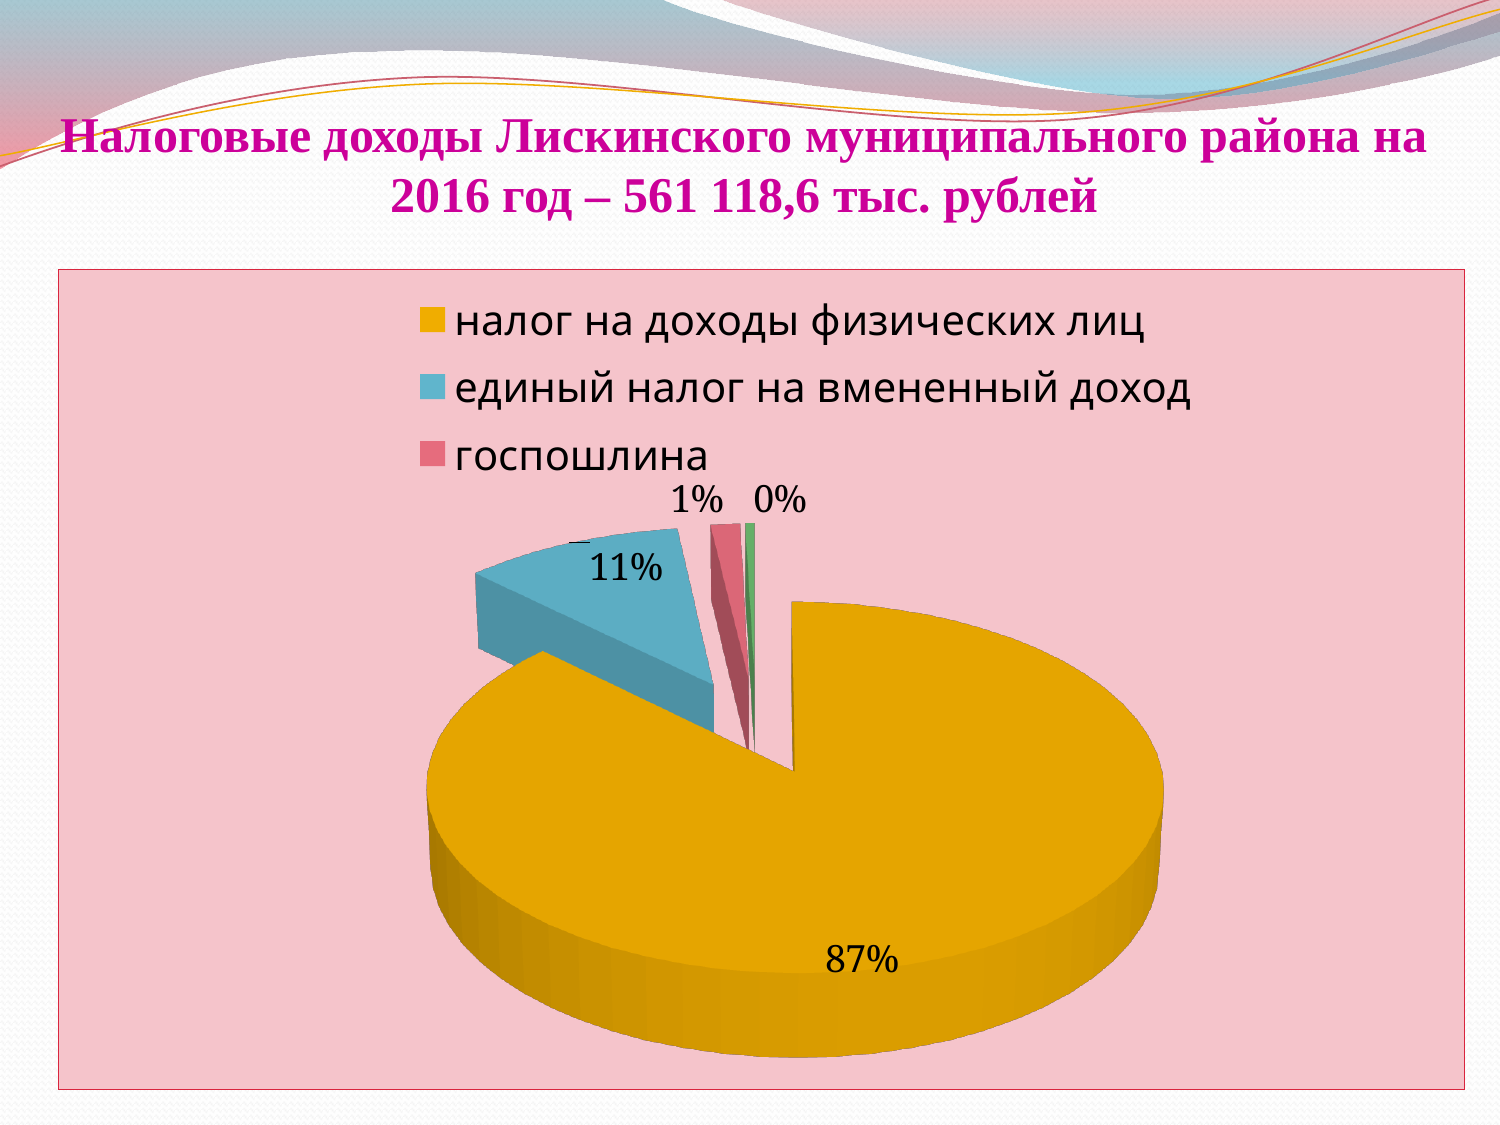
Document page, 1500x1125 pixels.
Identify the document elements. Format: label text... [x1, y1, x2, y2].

title Налоговые доходы Лискинского муниципального района на 2016 год – 561 118,6 тыс. рублей [58, 82, 1430, 223]
chart [58, 269, 1466, 1091]
